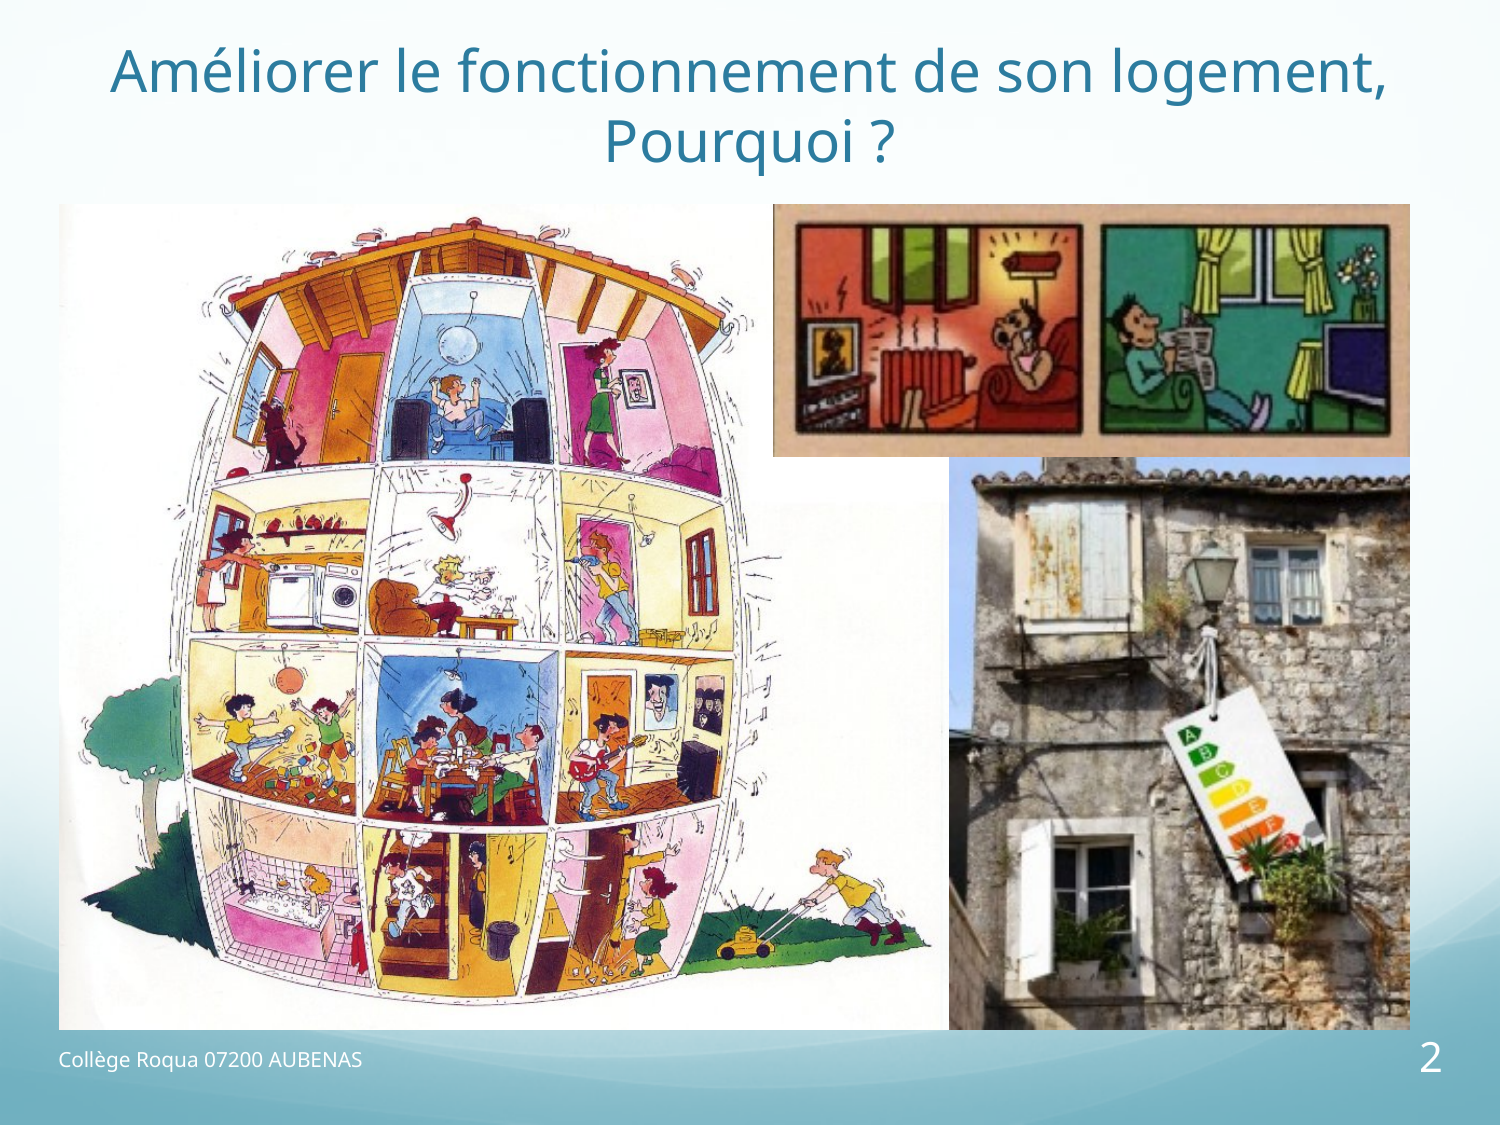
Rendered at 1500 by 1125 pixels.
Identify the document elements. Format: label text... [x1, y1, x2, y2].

slide_number 2 [1295, 1029, 1459, 1090]
footer Collège Roqua 07200 AUBENAS [43, 1029, 838, 1090]
picture [58, 203, 1410, 1030]
title Améliorer le fonctionnement de son logement, Pourquoi ? [90, 17, 1410, 182]
